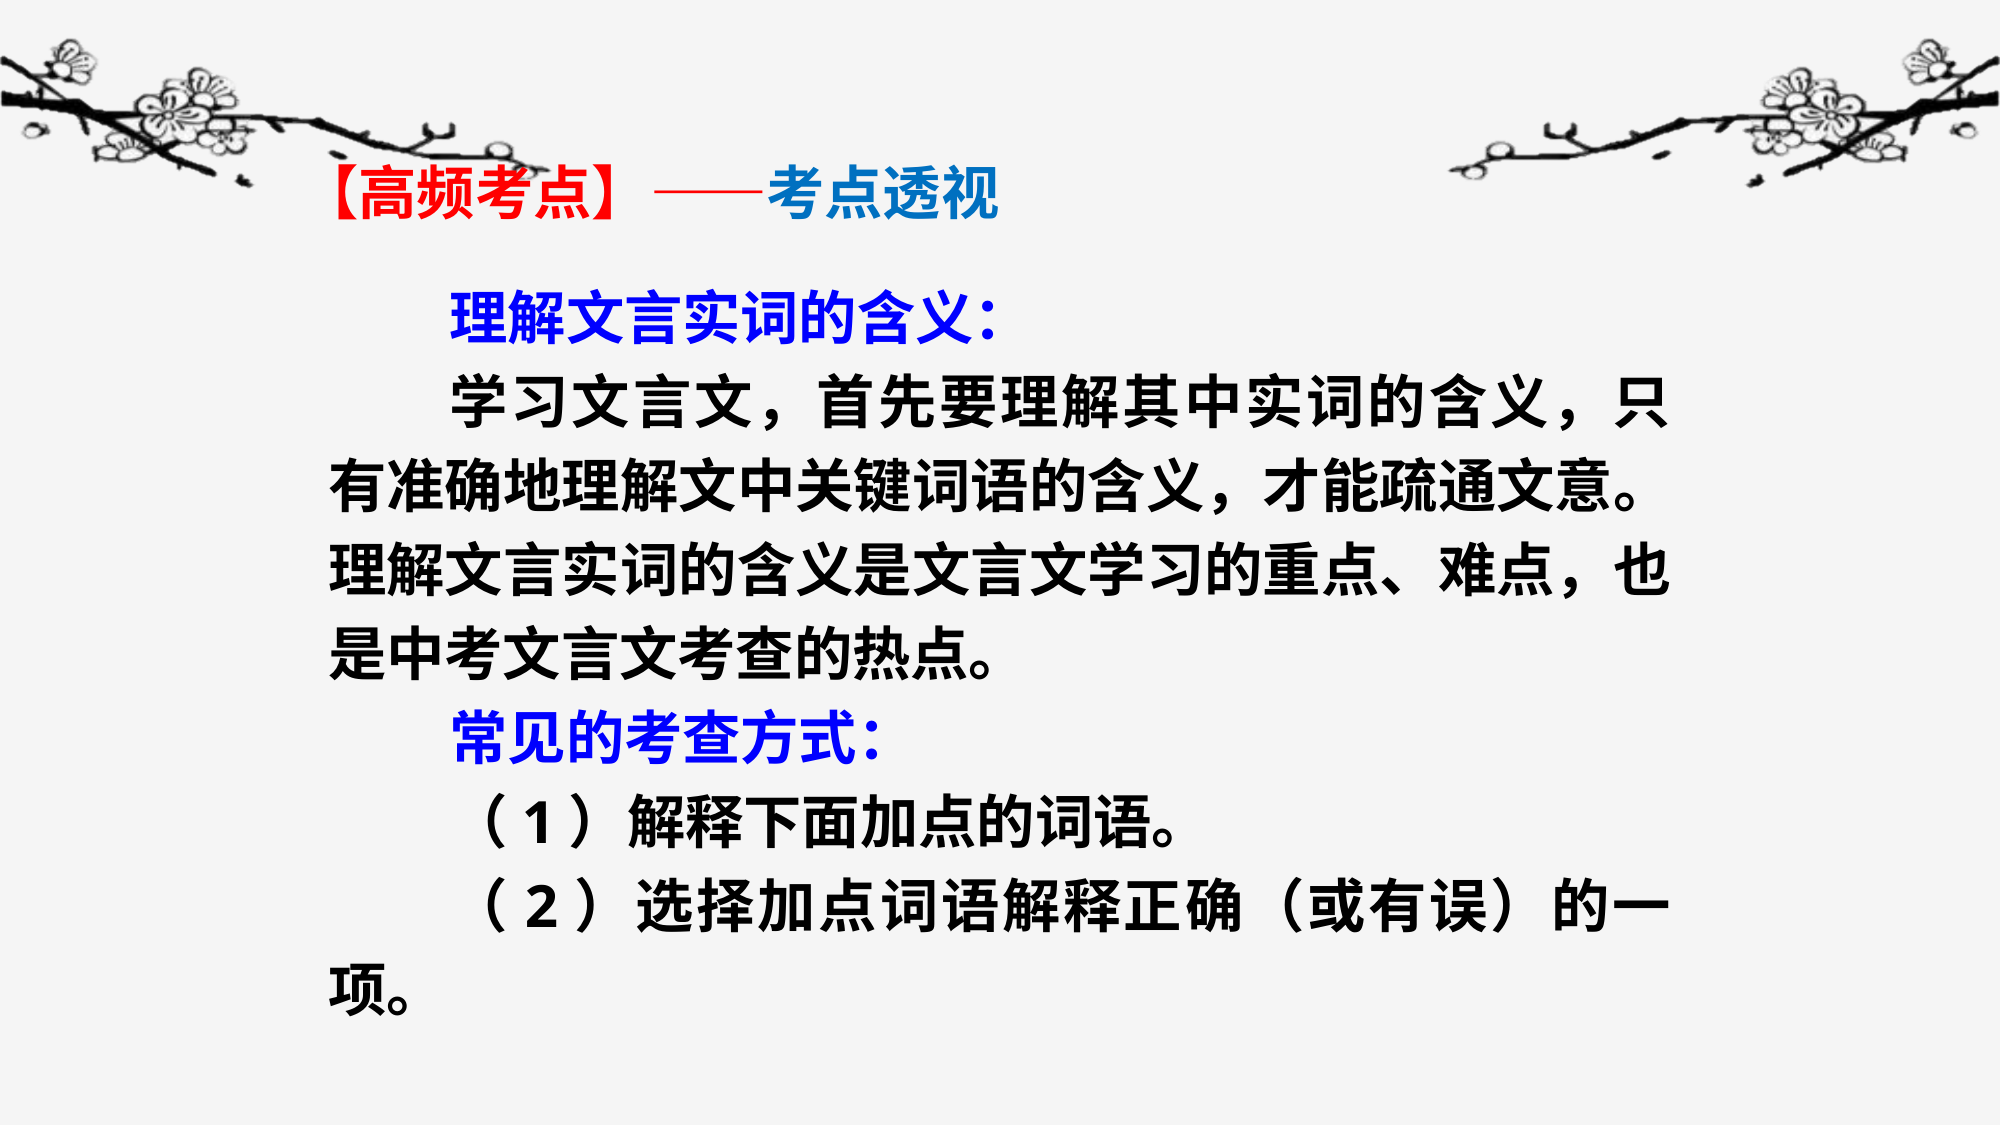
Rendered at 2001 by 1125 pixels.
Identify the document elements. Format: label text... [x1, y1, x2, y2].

text_box 【高频考点】——考点透视 [285, 134, 1448, 234]
picture [0, 0, 673, 310]
picture [1327, 0, 2000, 310]
text_box 理解文言实词的含义： 学习文言文，首先要理解其中实词的含义，只有准确地理解文中关键词语的含义，才能疏通文意。理解文言实词的含义是文言文学习的重点、难点，也是中考文言文考查的热点。 常见的考查方式： （1）解释下面加点的词语。 （2）选择加点词语解释正确（或有误）的一项。 [313, 260, 1687, 1031]
